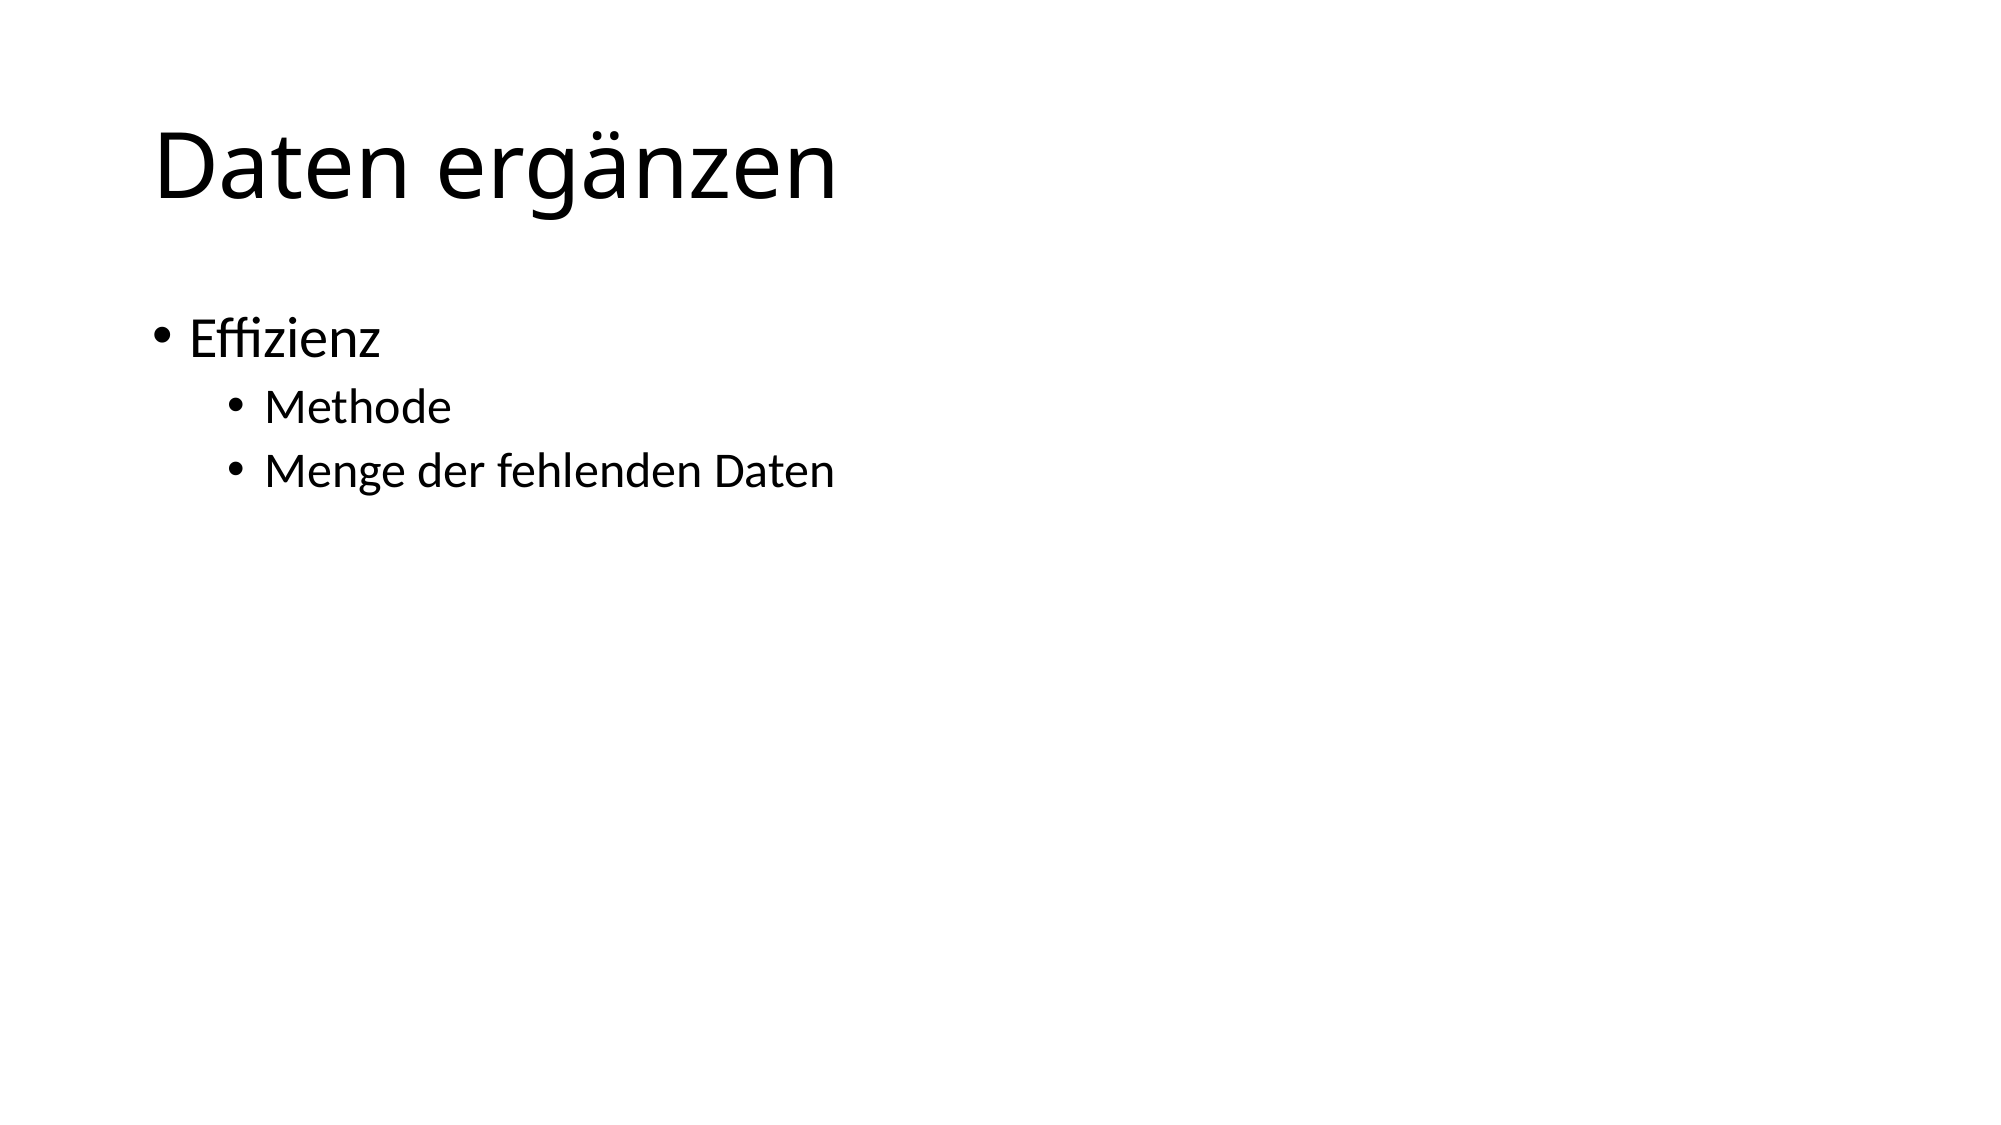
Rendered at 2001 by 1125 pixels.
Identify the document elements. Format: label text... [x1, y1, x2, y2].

text_box Effizienz Methode Menge der fehlenden Daten [137, 299, 1863, 1014]
text_box Daten ergänzen [137, 59, 1863, 278]
